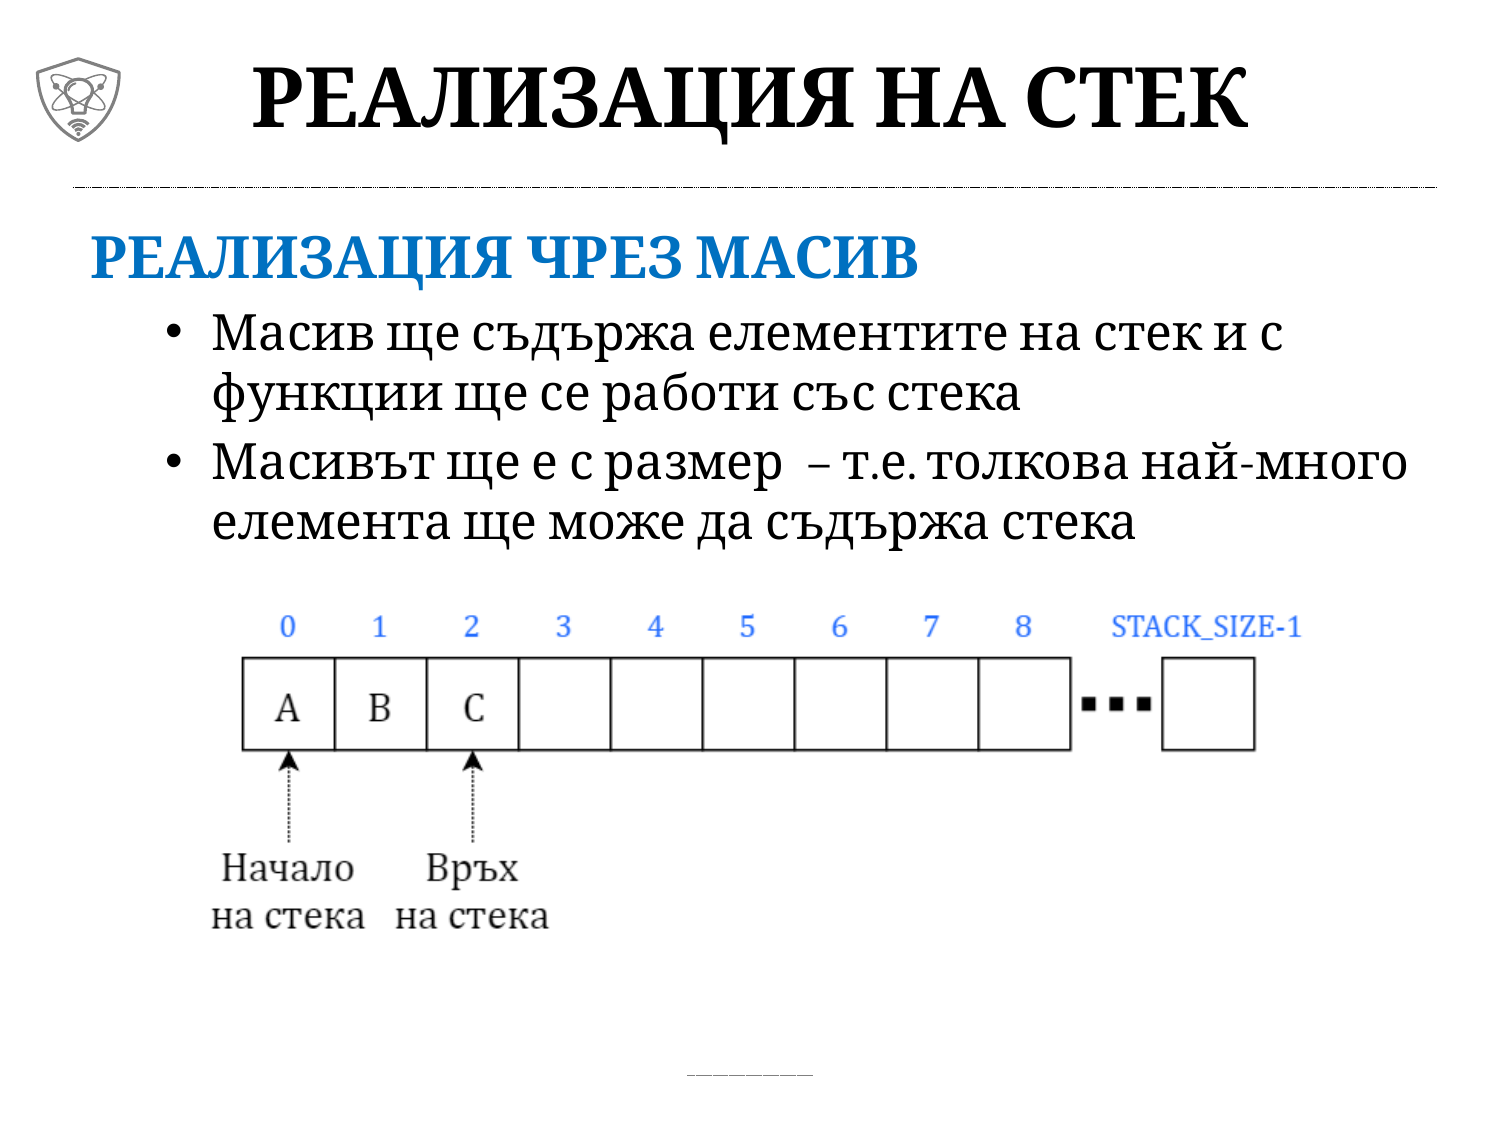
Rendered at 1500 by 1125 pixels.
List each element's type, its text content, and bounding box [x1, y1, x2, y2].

picture [149, 587, 1351, 938]
title Реализация на стек [0, 0, 1500, 188]
